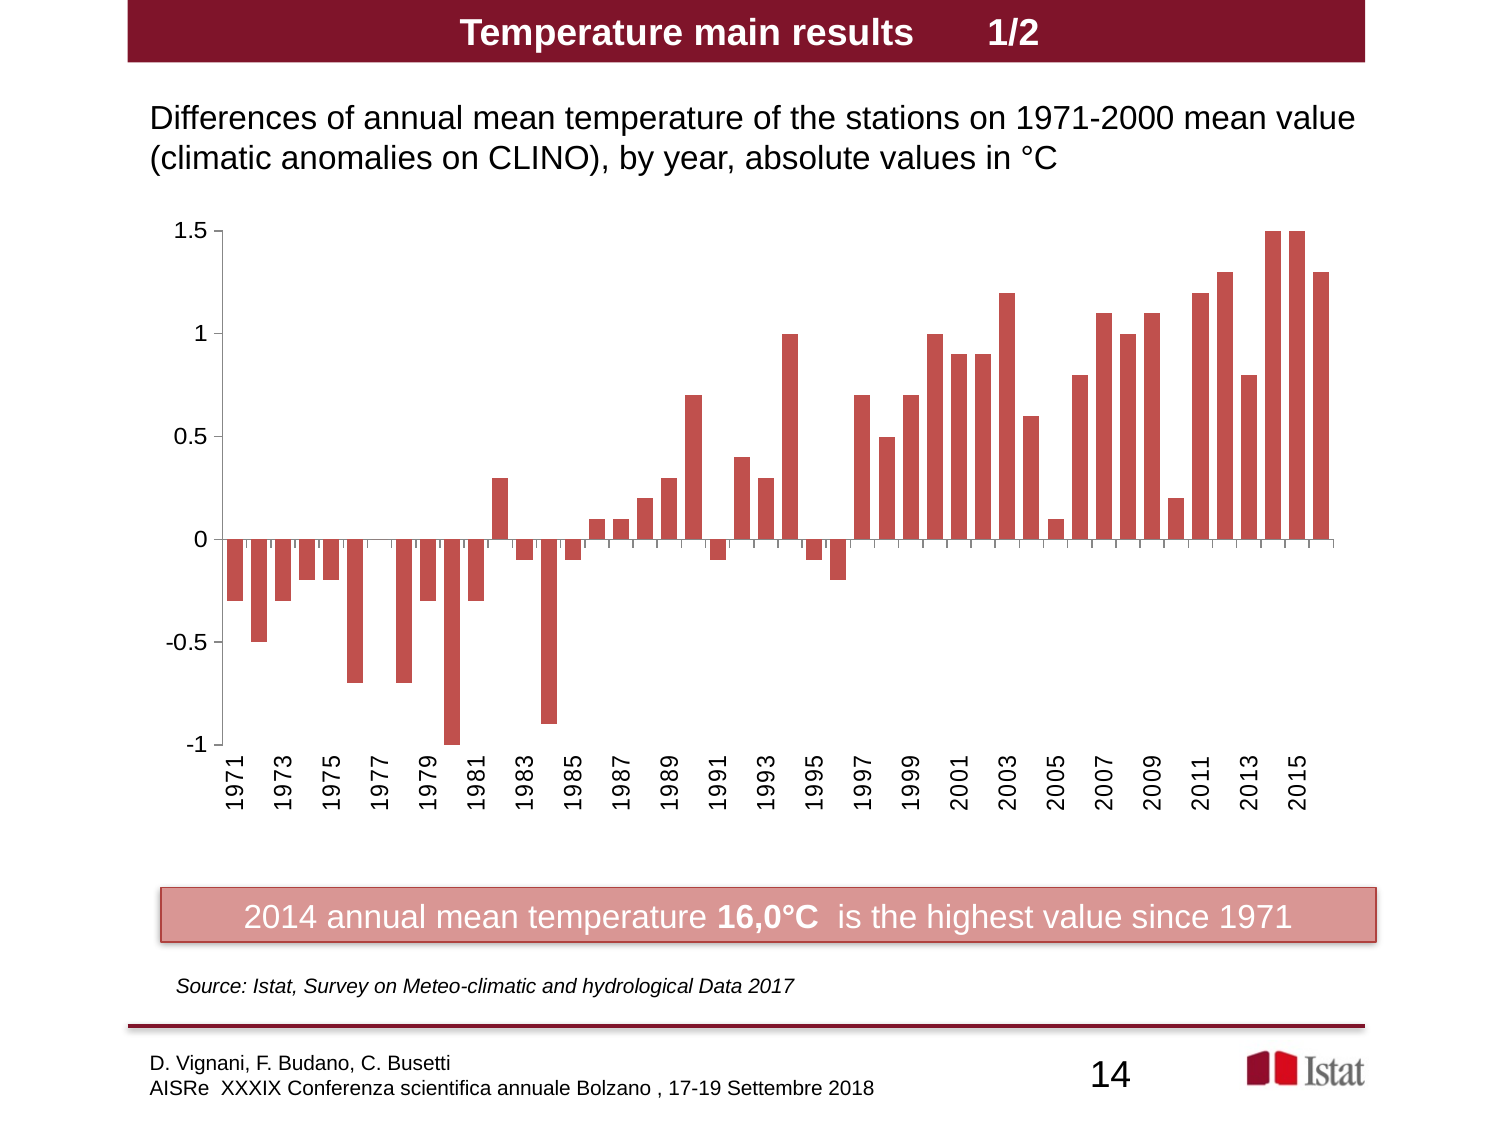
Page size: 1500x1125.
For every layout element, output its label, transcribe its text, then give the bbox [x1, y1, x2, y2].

text_box Temperature main results 1/2 [74, 0, 1425, 103]
chart [160, 218, 1339, 812]
text_box D. Vignani, F. Budano, C. Busetti AISRe XXXIX Conferenza scientifica annuale Bolzano , 17-19 Settembre 2018 [134, 1042, 997, 1108]
title Differences of annual mean temperature of the stations on 1971-2000 mean value (climatic anomalies on CLINO), by year, absolute values in °C [134, 88, 1426, 189]
text_box Source: Istat, Survey on Meteo-climatic and hydrological Data 2017 [161, 965, 875, 1005]
slide_number 14 [1074, 1042, 1425, 1103]
text_box 2014 annual mean temperature 16,0°C is the highest value since 1971 [160, 887, 1377, 943]
